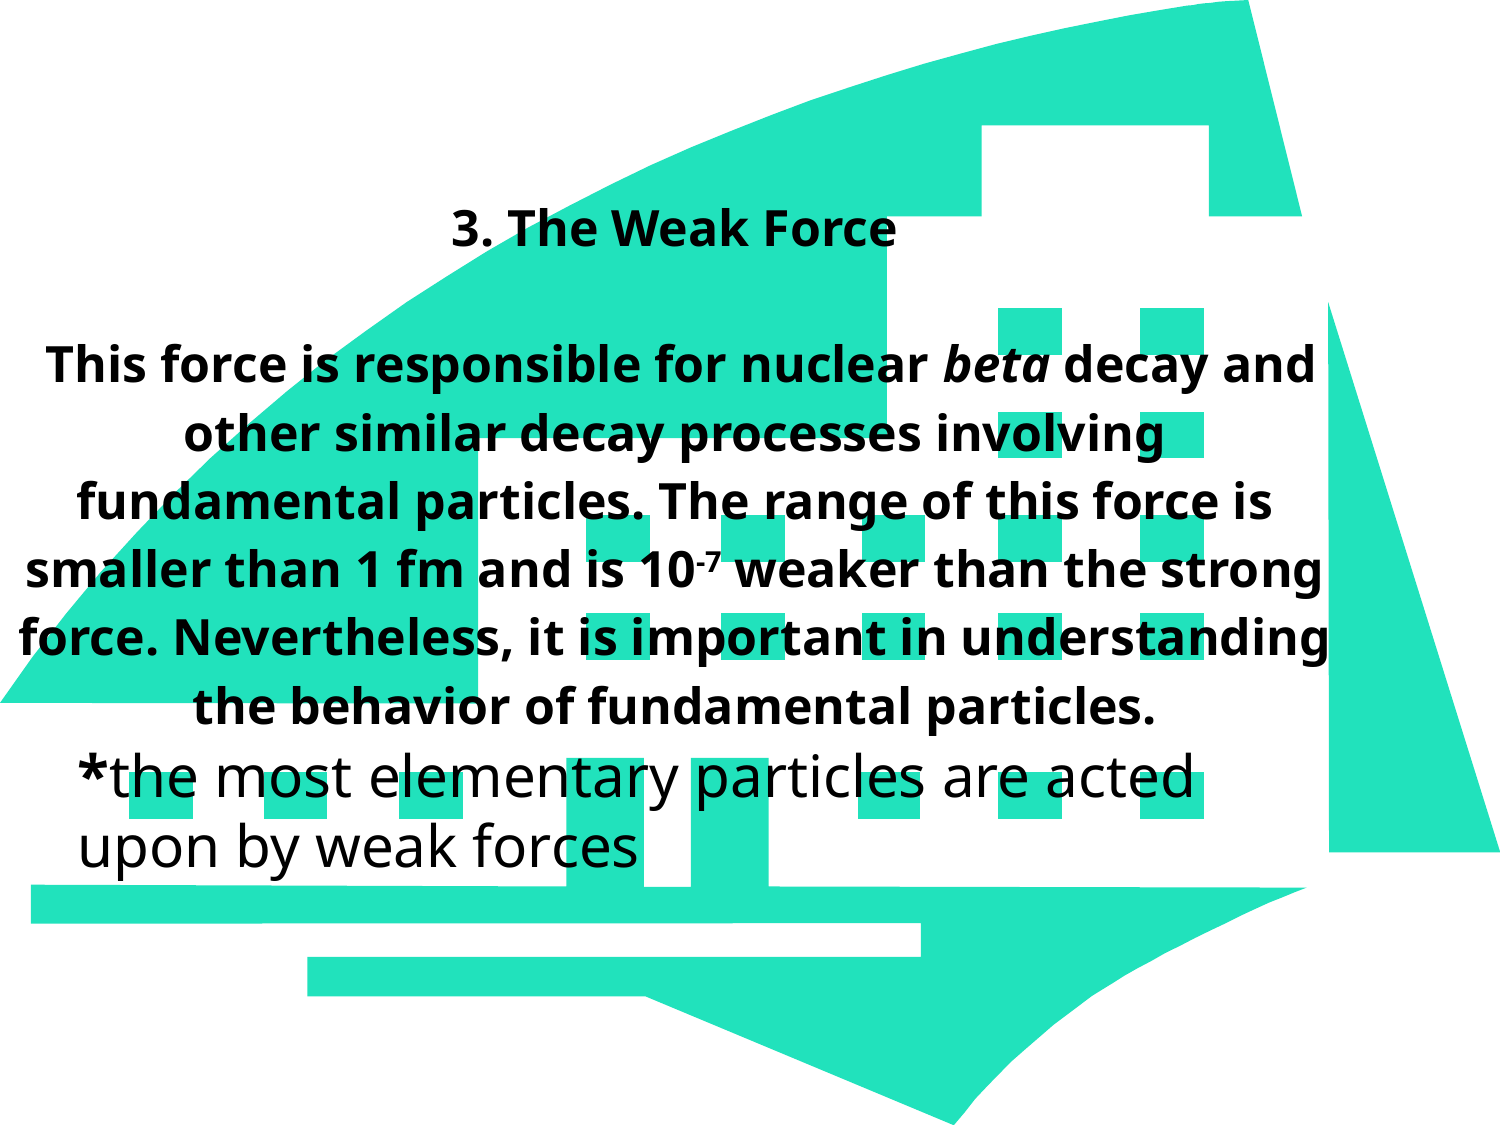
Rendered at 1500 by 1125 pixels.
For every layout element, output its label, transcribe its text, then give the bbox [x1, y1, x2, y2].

title 3. The Weak Force This force is responsible for nuclear beta decay and other similar decay processes involving fundamental particles. The range of this force is smaller than 1 fm and is 10-7 weaker than the strong force. Nevertheless, it is important in understanding the behavior of fundamental particles. [0, 45, 1350, 938]
text_box *the most elementary particles are acted upon by weak forces [62, 731, 1363, 887]
